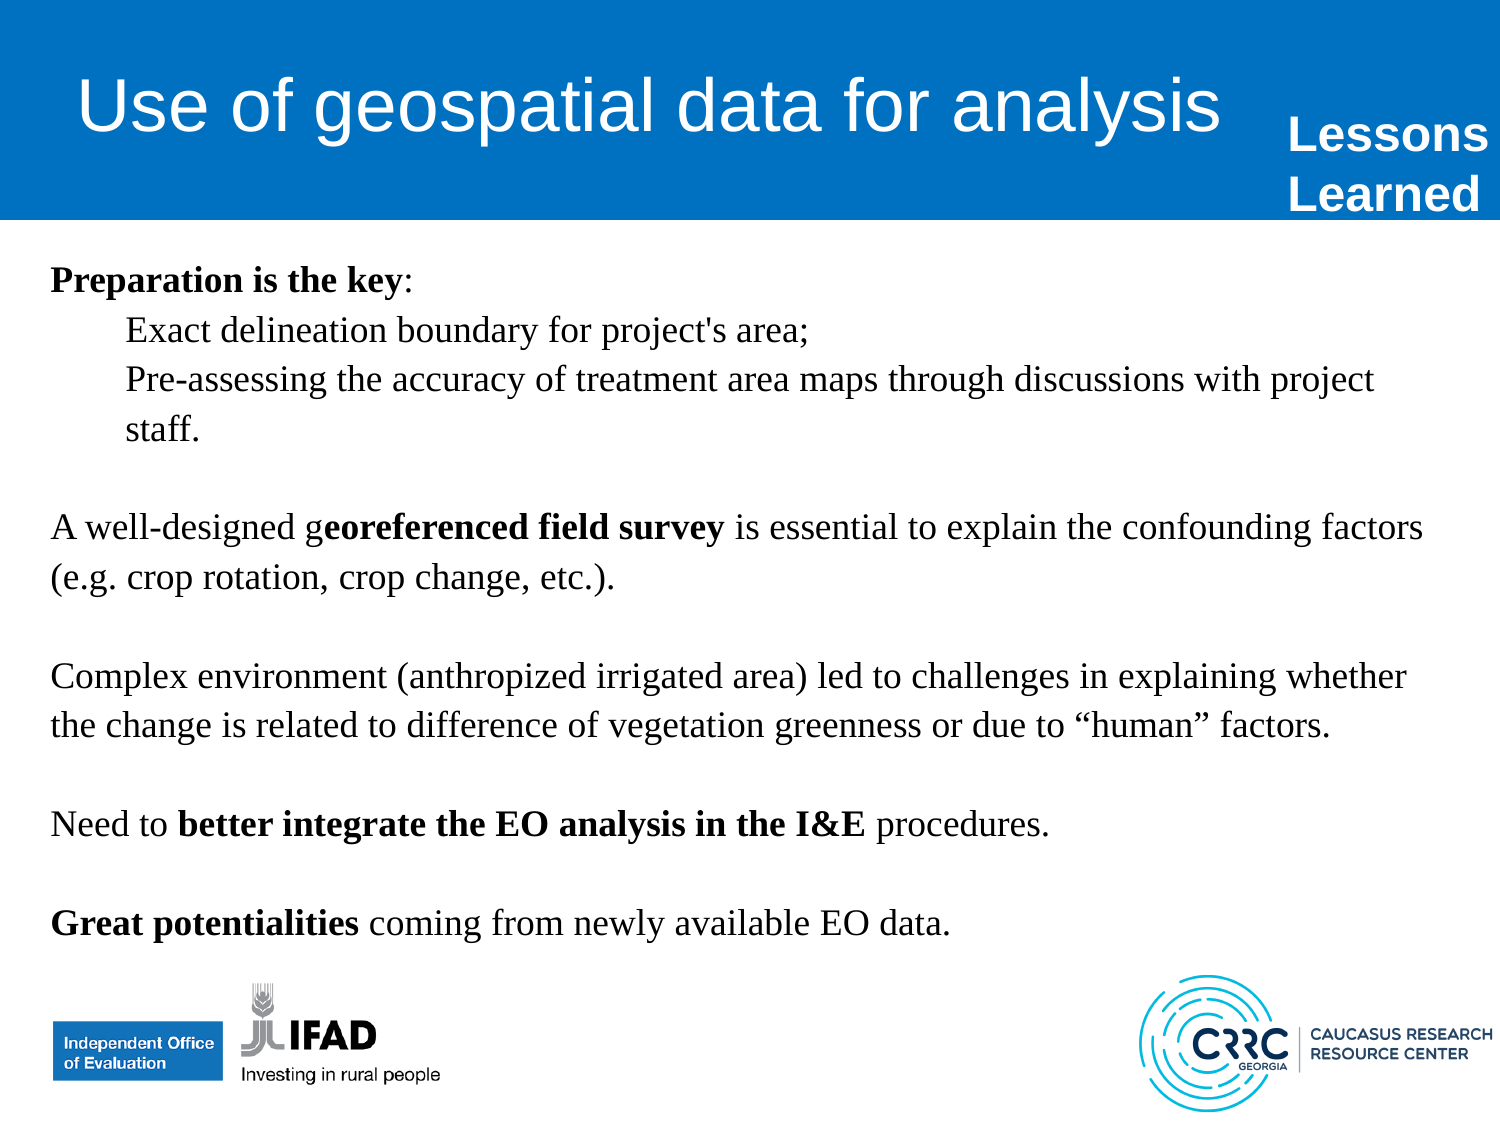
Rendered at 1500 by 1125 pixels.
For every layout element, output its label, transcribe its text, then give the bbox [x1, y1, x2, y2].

text_box Lessons Learned [1272, 86, 1500, 193]
picture [1125, 962, 1500, 1125]
picture [53, 981, 443, 1089]
list Preparation is the key: Exact delineation boundary for project's area; Pre-assessing the accuracy of treatment area maps through discussions with project staff. A well-designed georeferenced field survey is essential to explain the confounding factors (e.g. crop rotation, crop change, etc.). Complex environment (anthropized irrigated area) led to challenges in explaining whether the change is related to difference of vegetation greenness or due to “human” factors. Need to better integrate the EO analysis in the I&E procedures. Great potentialities coming from newly available EO data. [50, 250, 1450, 981]
list Use of geospatial data for analysis [76, 30, 1412, 173]
